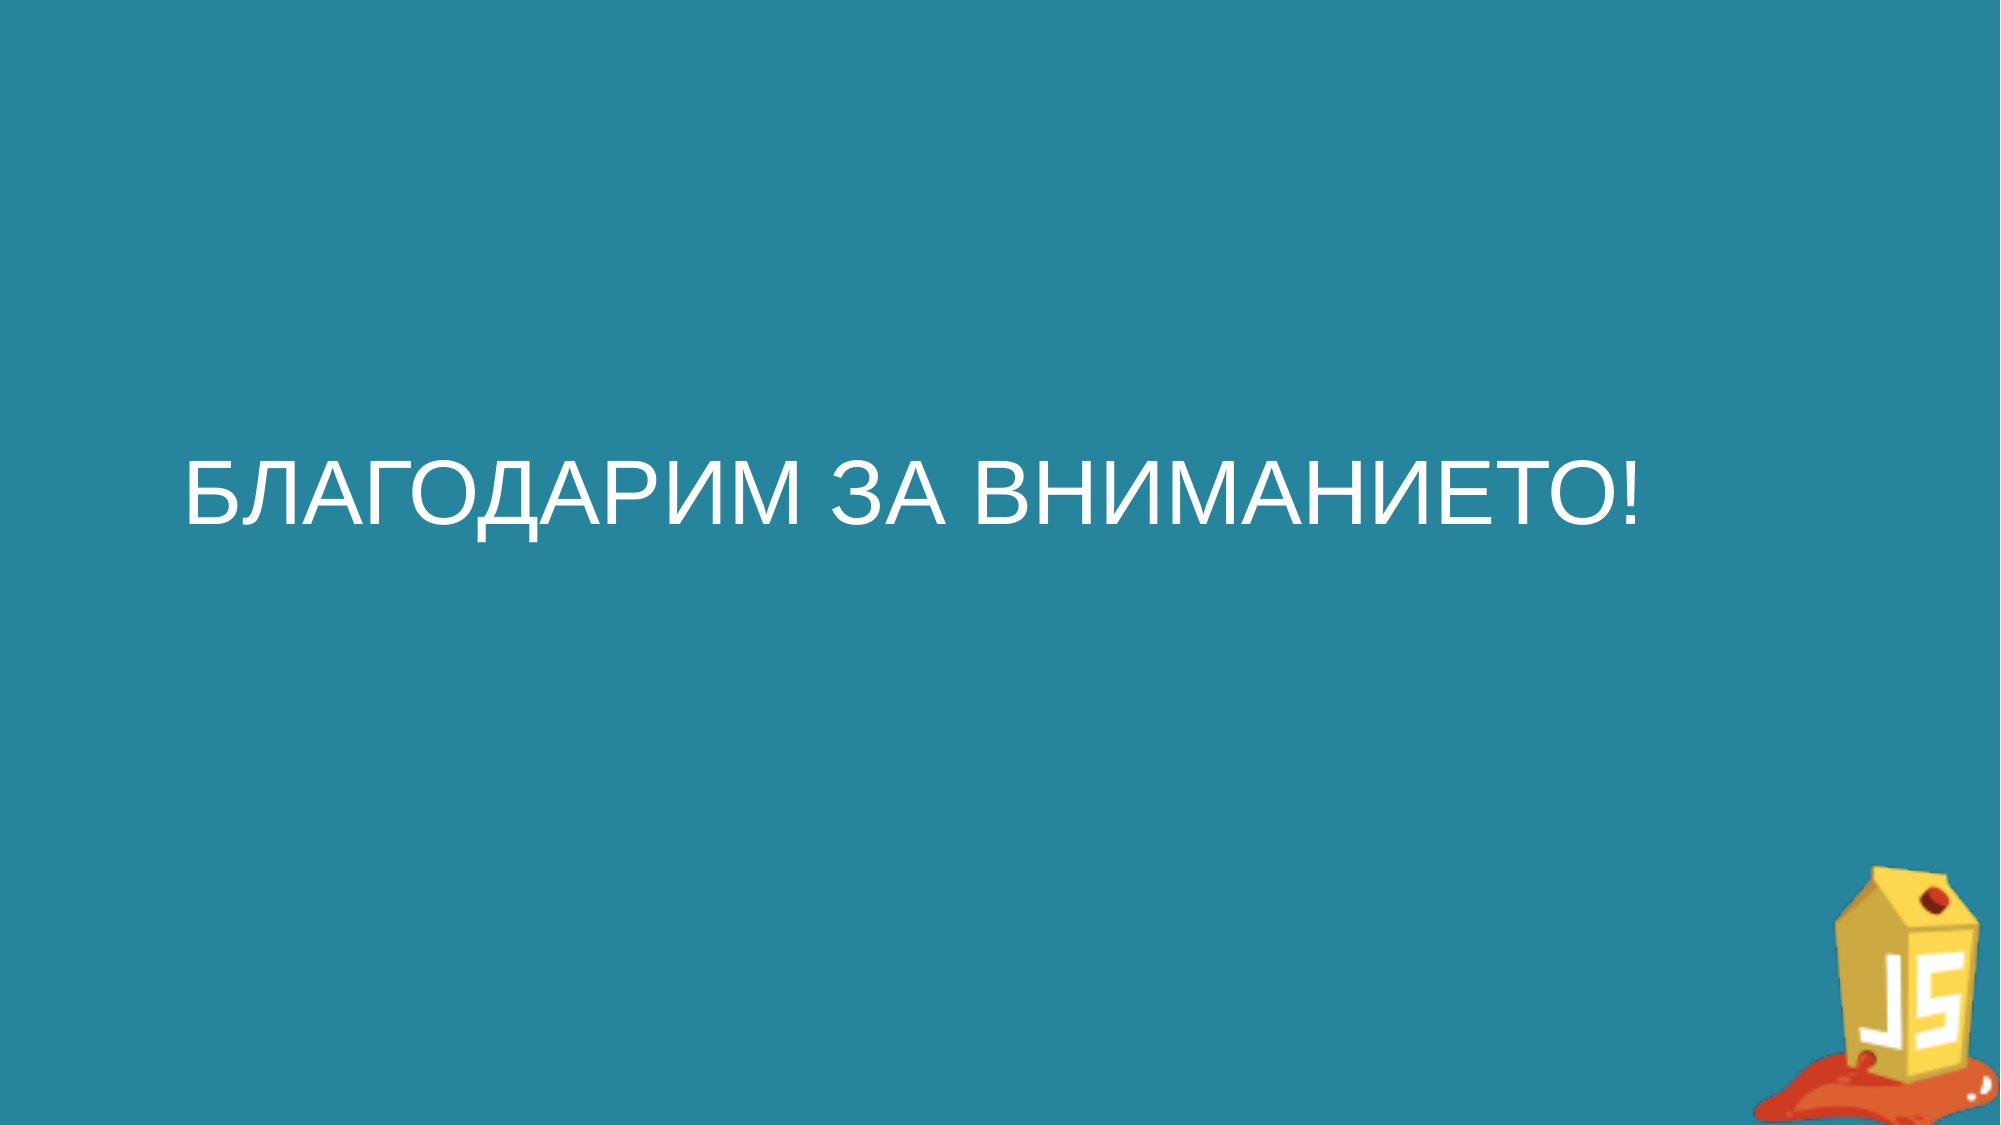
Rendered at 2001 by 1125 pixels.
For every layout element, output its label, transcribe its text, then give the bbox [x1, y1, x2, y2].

picture [1744, 845, 2000, 1125]
text_box БЛАГОДАРИМ ЗА ВНИМАНИЕТО! [167, 386, 1893, 604]
